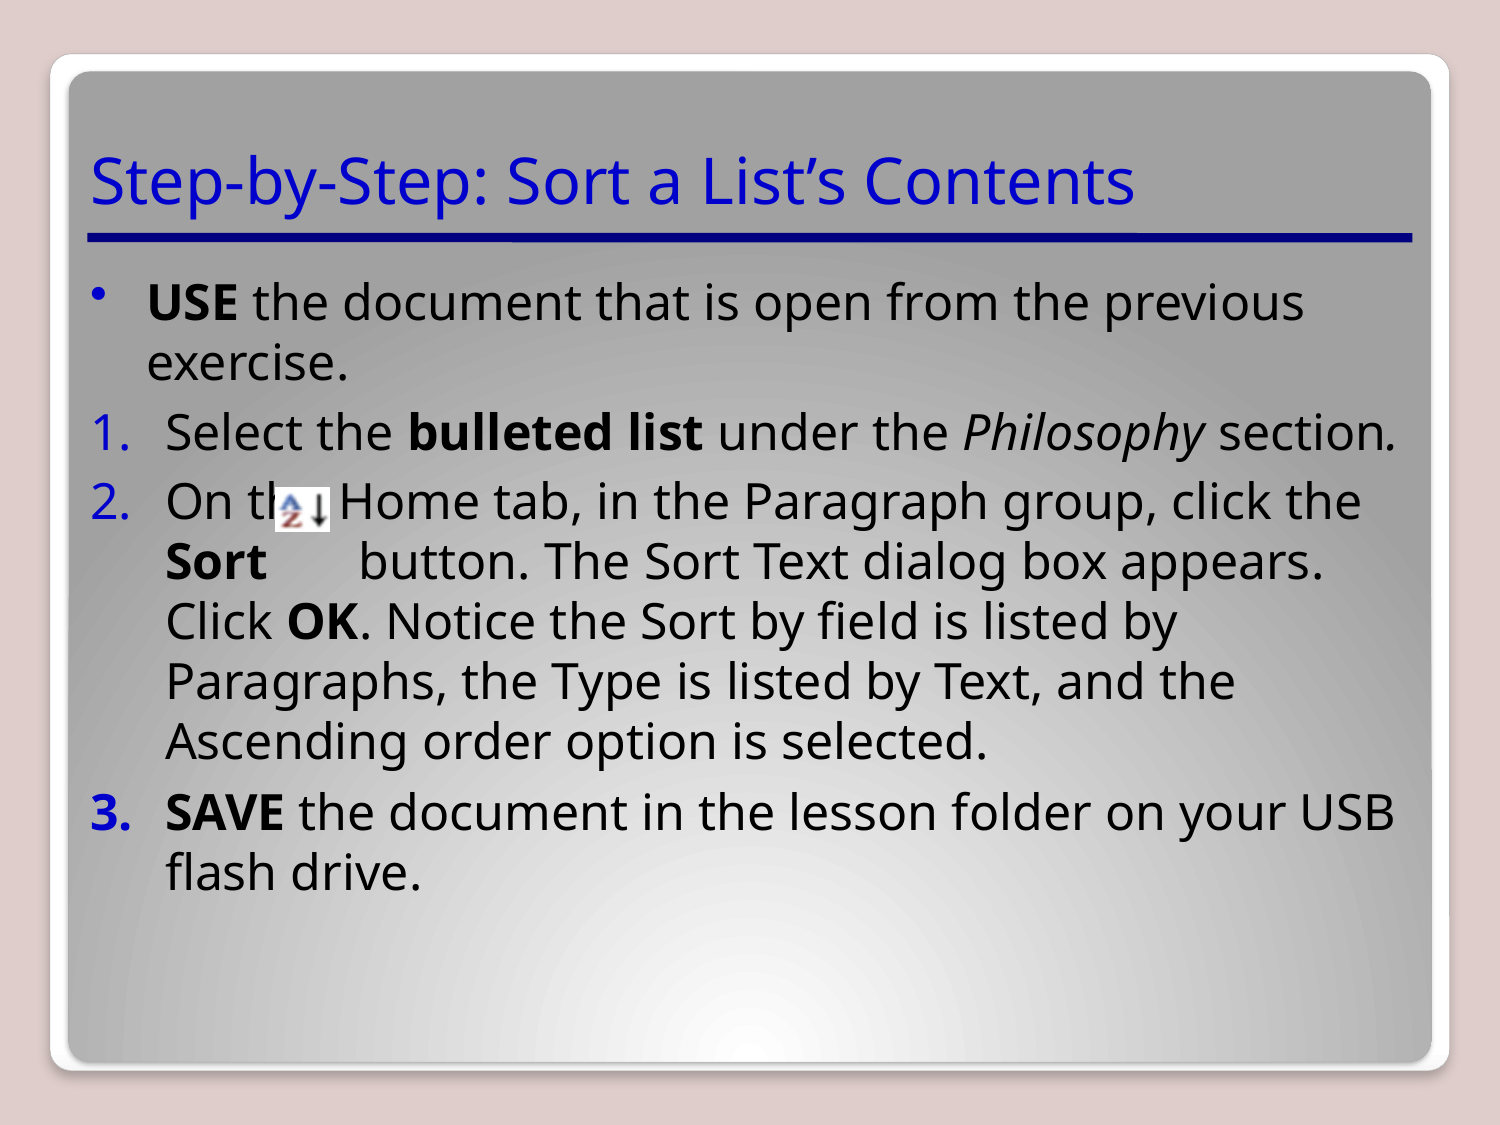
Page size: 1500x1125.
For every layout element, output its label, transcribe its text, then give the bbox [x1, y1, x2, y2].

list USE the document that is open from the previous exercise. Select the bulleted list under the Philosophy section. On the Home tab, in the Paragraph group, click the Sort button. The Sort Text dialog box appears. Click OK. Notice the Sort by field is listed by Paragraphs, the Type is listed by Text, and the Ascending order option is selected. SAVE the document in the lesson folder on your USB flash drive. [75, 262, 1425, 1063]
picture [274, 487, 330, 532]
title Step-by-Step: Sort a List’s Contents [74, 74, 1426, 226]
